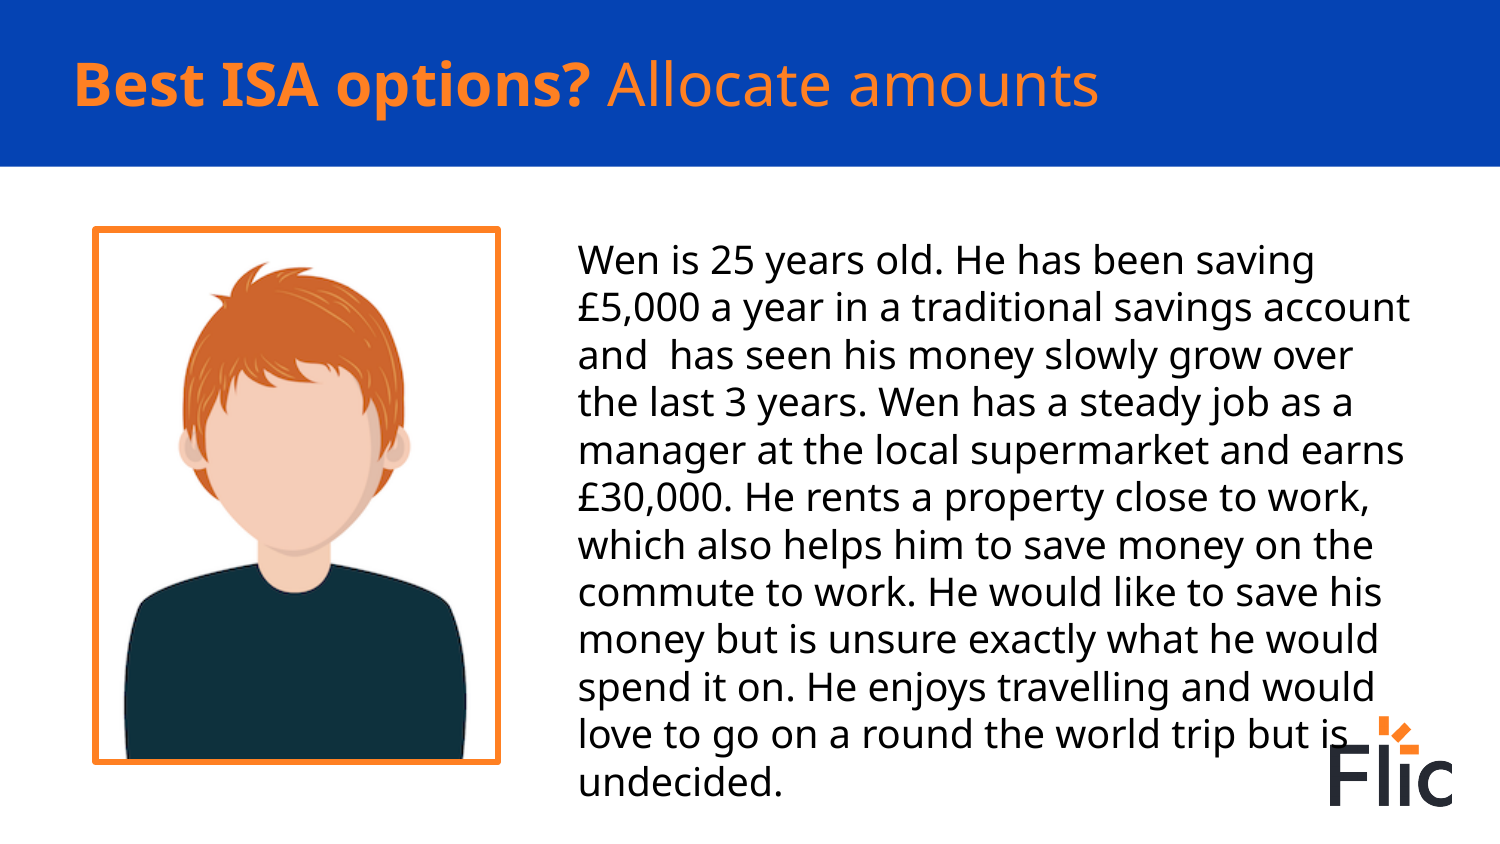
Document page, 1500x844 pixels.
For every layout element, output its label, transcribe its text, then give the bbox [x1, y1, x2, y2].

text_box Wen is 25 years old. He has been saving £5,000 a year in a traditional savings account and has seen his money slowly grow over the last 3 years. Wen has a steady job as a manager at the local supermarket and earns £30,000. He rents a property close to work, which also helps him to save money on the commute to work. He would like to save his money but is unsure exactly what he would spend it on. He enjoys travelling and would love to go on a round the world trip but is undecided. [562, 219, 1434, 697]
title Best ISA options? Allocate amounts [57, 39, 1329, 125]
text_box Lunch out [1233, 697, 1418, 749]
picture [98, 232, 495, 760]
picture [1330, 716, 1452, 807]
